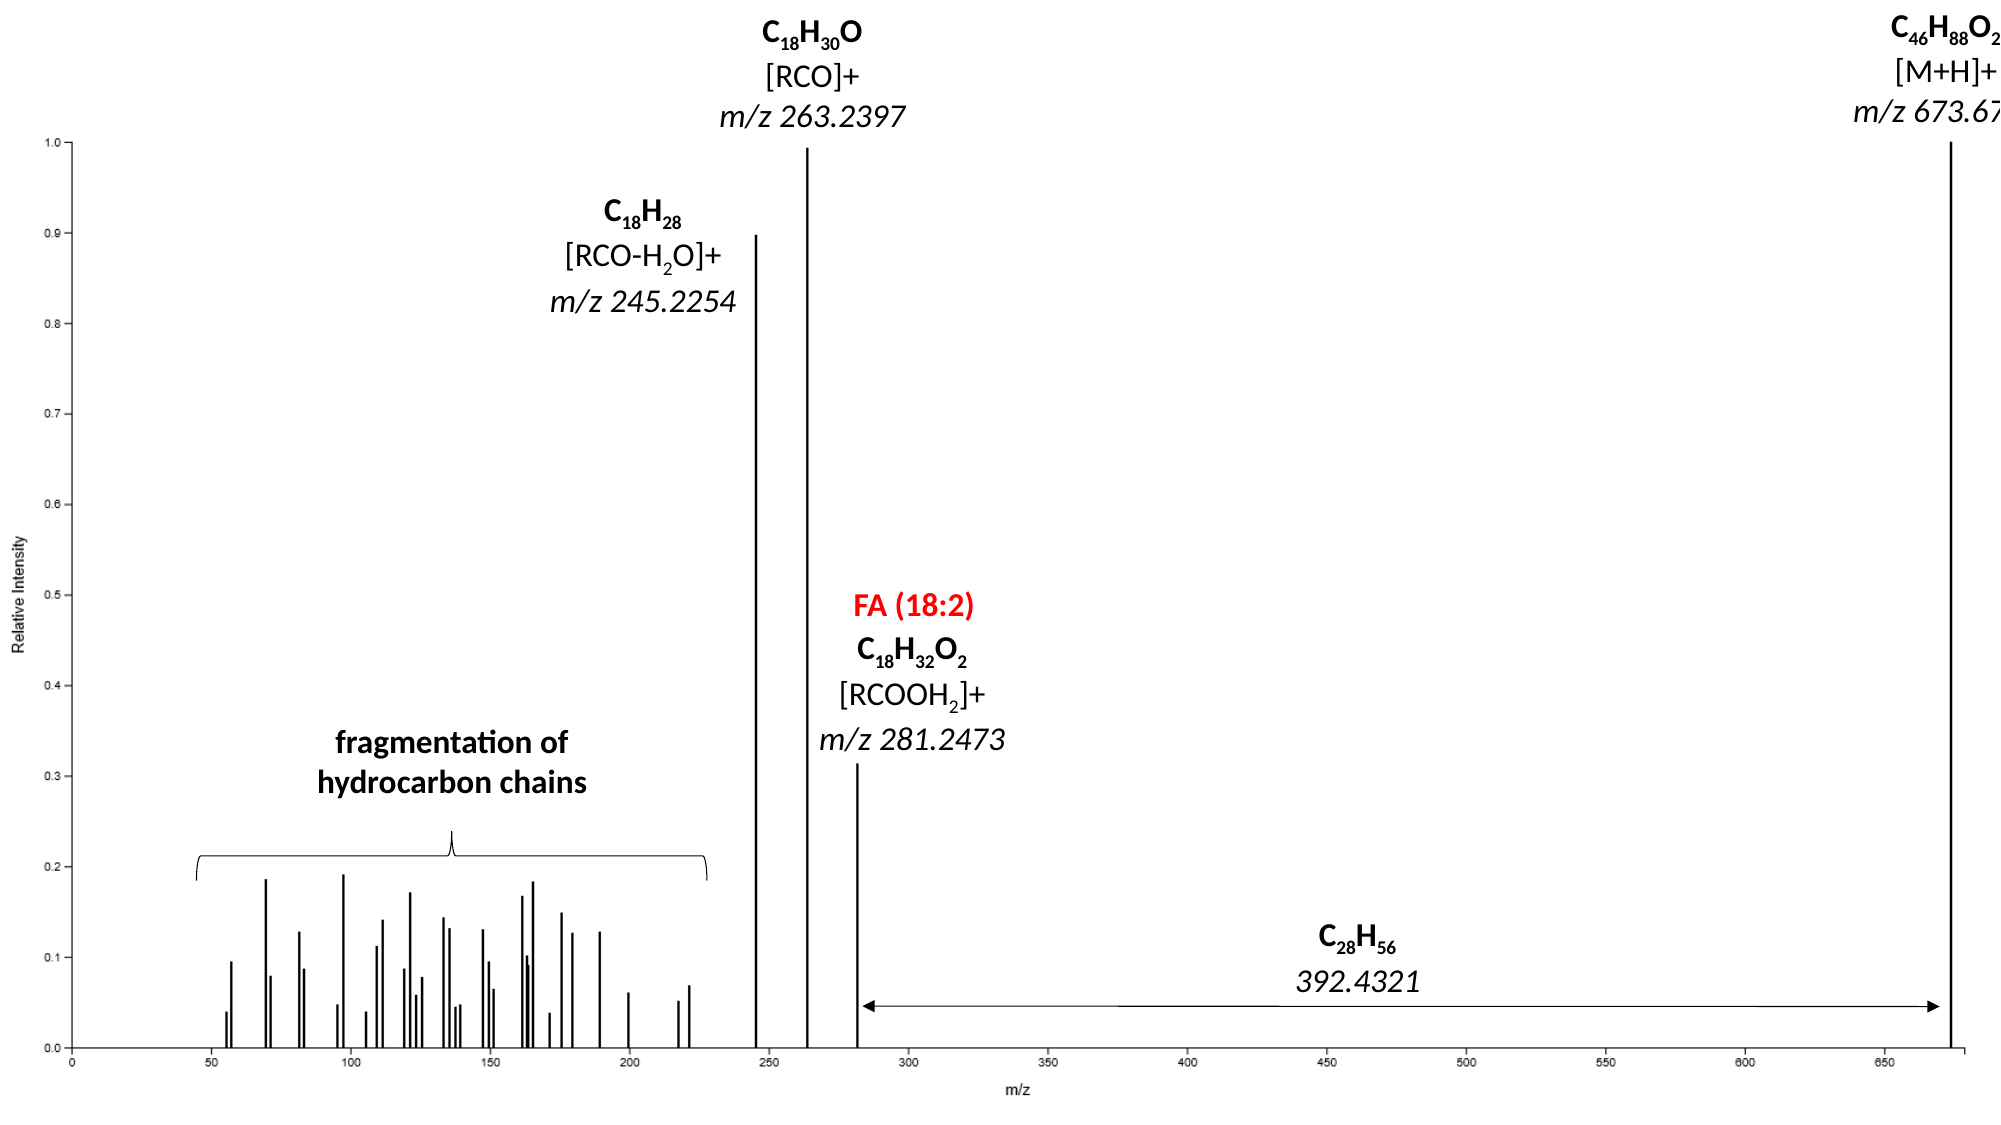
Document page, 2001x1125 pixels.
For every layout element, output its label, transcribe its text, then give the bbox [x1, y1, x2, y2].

text_box C18H30O [RCO]+ m/z 263.2397 [642, 1, 982, 118]
picture [0, 118, 2000, 1125]
text_box C46H88O2 [M+H]+ m/z 673.6794 [1776, 0, 2000, 118]
